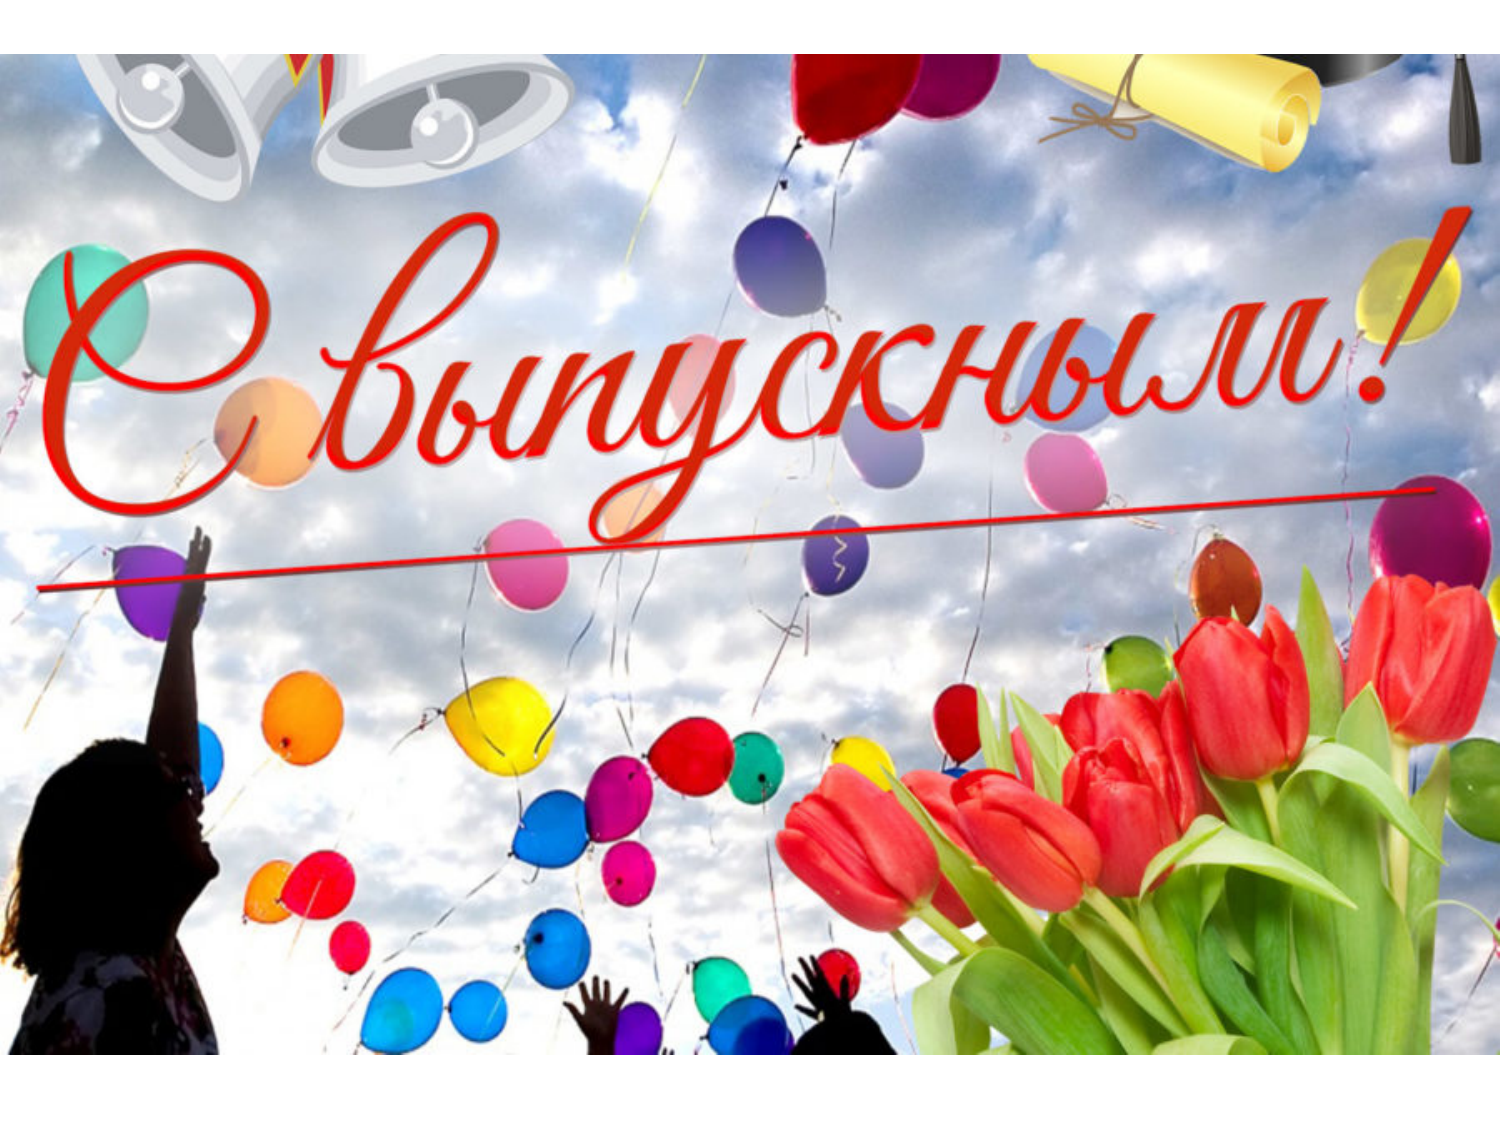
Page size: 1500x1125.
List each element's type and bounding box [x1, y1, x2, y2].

picture [0, 54, 1500, 1055]
